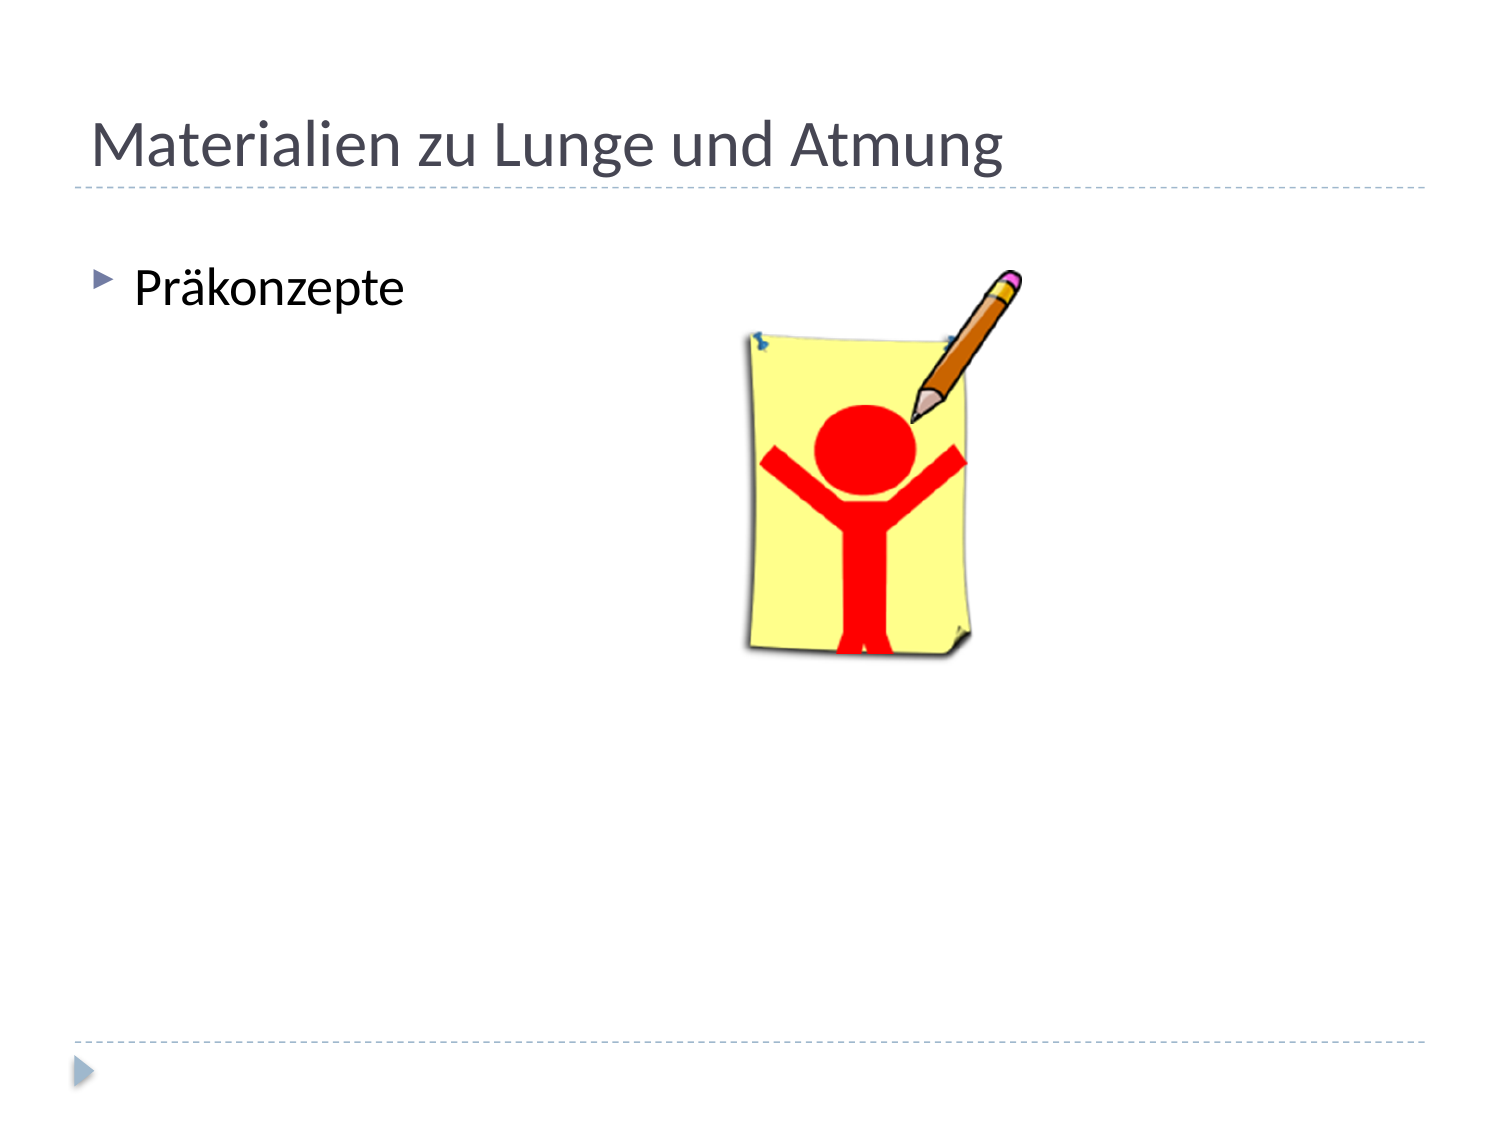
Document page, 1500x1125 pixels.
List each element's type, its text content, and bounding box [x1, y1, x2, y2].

title Materialien zu Lunge und Atmung [74, 24, 1426, 188]
picture [726, 243, 1034, 674]
list Präkonzepte [74, 243, 1426, 999]
